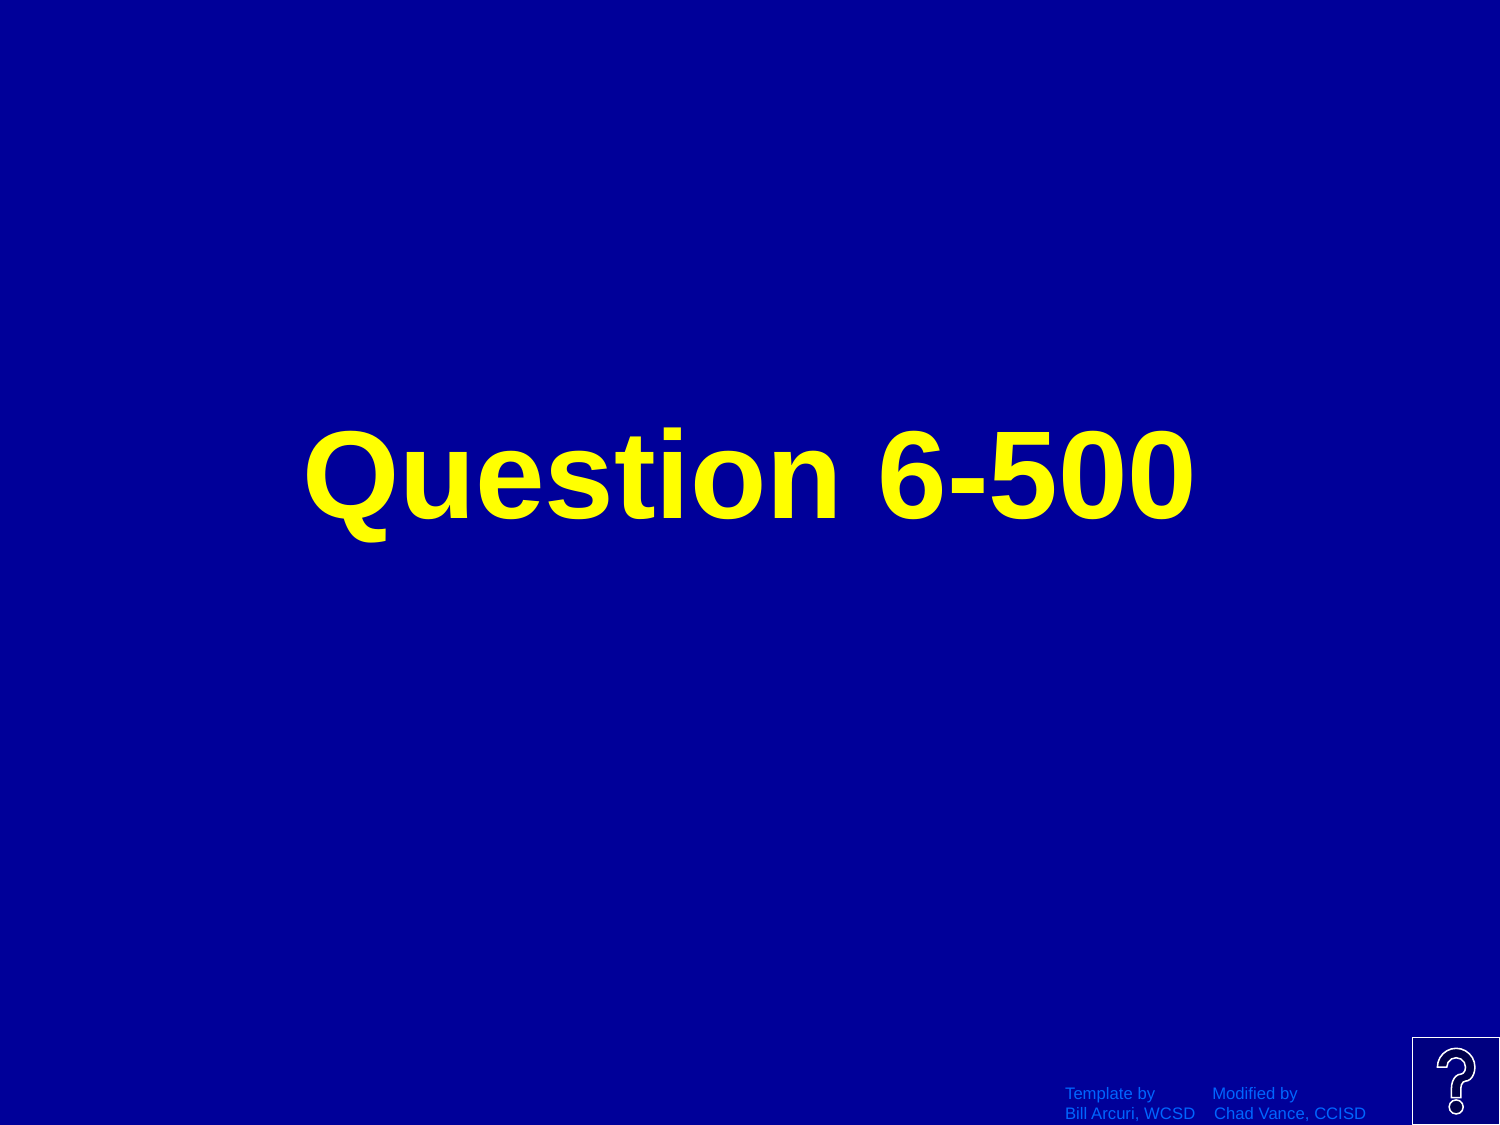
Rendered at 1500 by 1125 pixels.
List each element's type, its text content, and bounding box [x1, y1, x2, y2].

text_box [1412, 1037, 1500, 1125]
slide_number Template by Modified by Bill Arcuri, WCSD Chad Vance, CCISD [1049, 1074, 1412, 1125]
title Question 6-500 [112, 374, 1388, 563]
